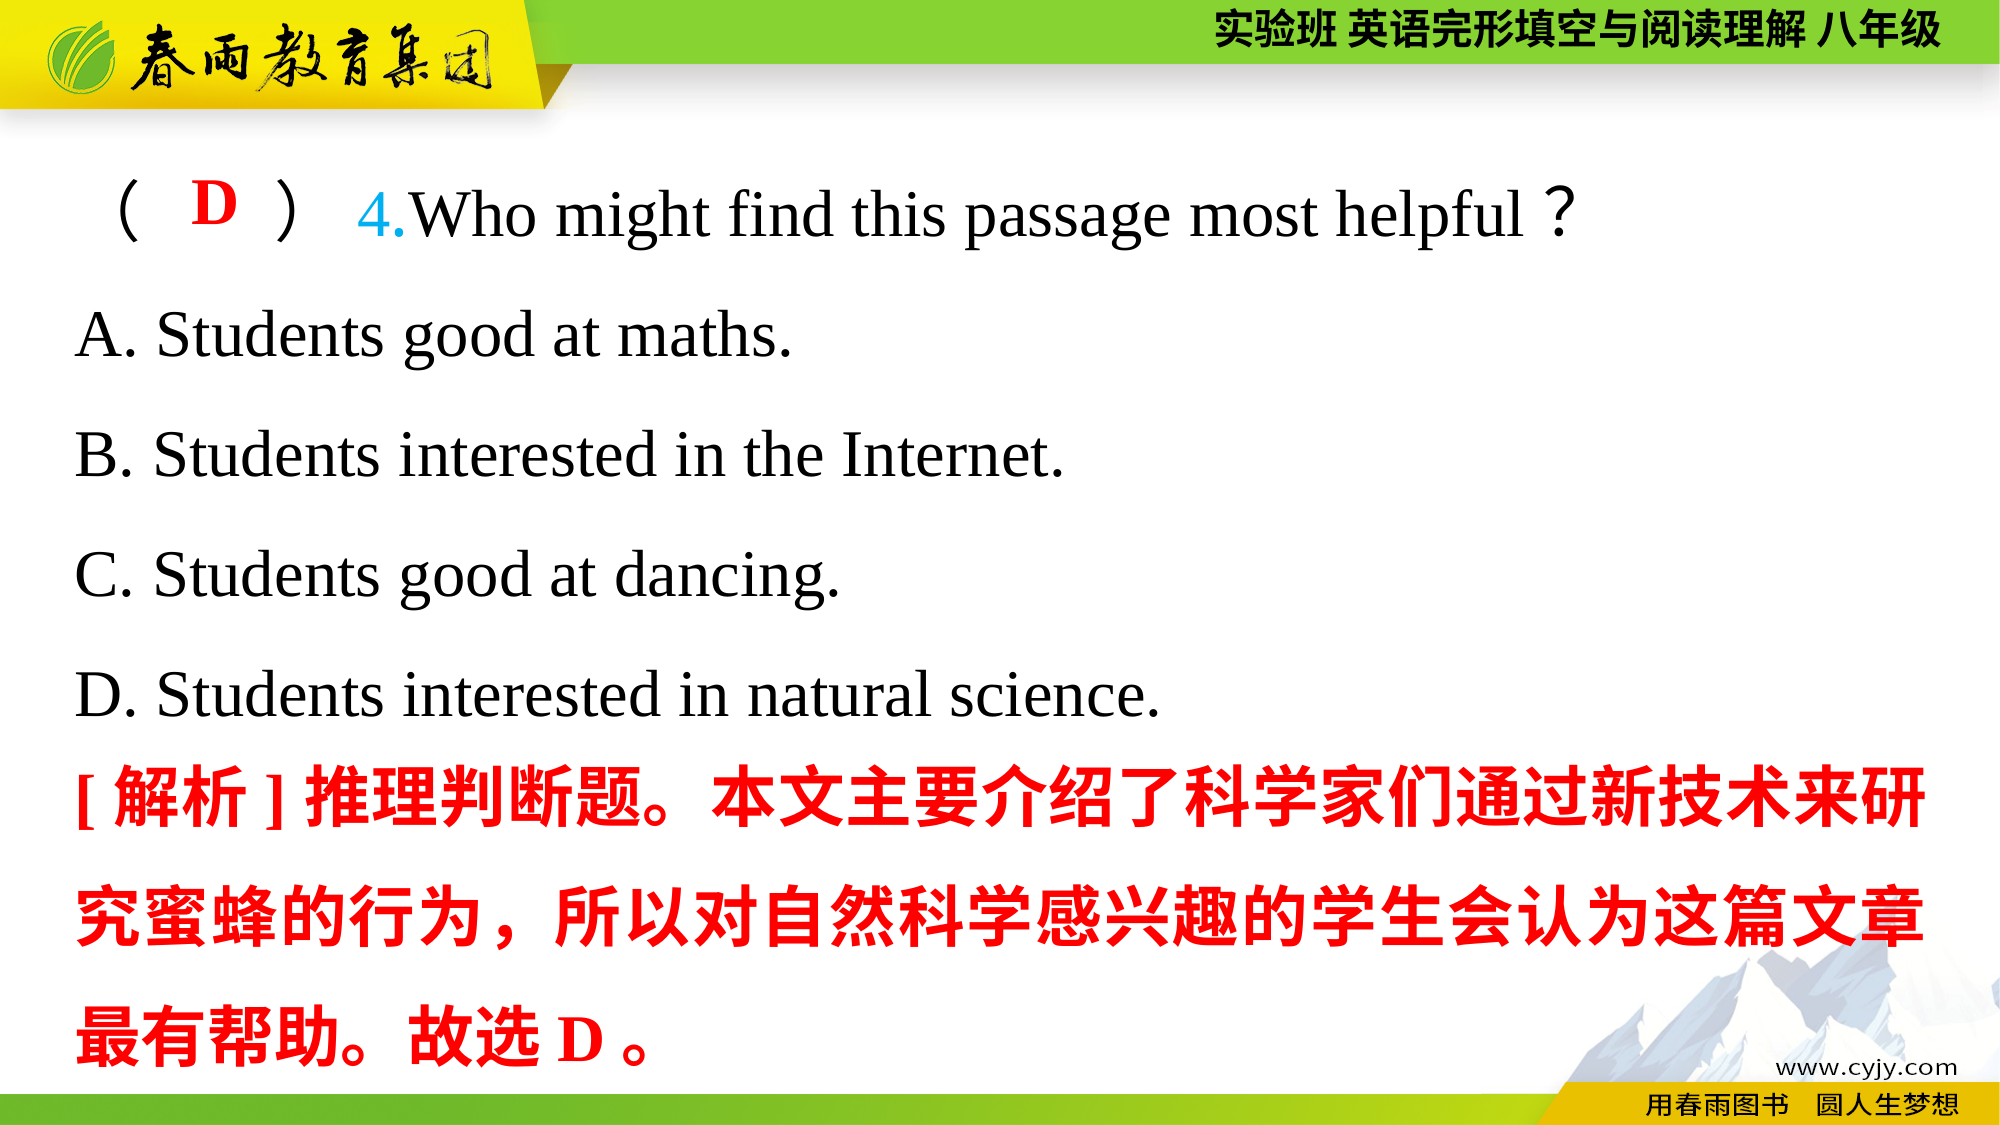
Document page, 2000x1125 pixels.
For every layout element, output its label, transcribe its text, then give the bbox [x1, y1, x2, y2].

text_box [解析]推理判断题。本文主要介绍了科学家们通过新技术来研究蜜蜂的行为，所以对自然科学感兴趣的学生会认为这篇文章最有帮助。故选D。 [59, 707, 1944, 1082]
picture [0, 0, 2000, 1125]
list （ ）4.Who might find this passage most helpful？ A. Students good at maths. B. Students interested in the Internet. C. Students good at dancing. D. Students interested in natural science. [59, 122, 1944, 707]
text_box D [176, 150, 255, 246]
